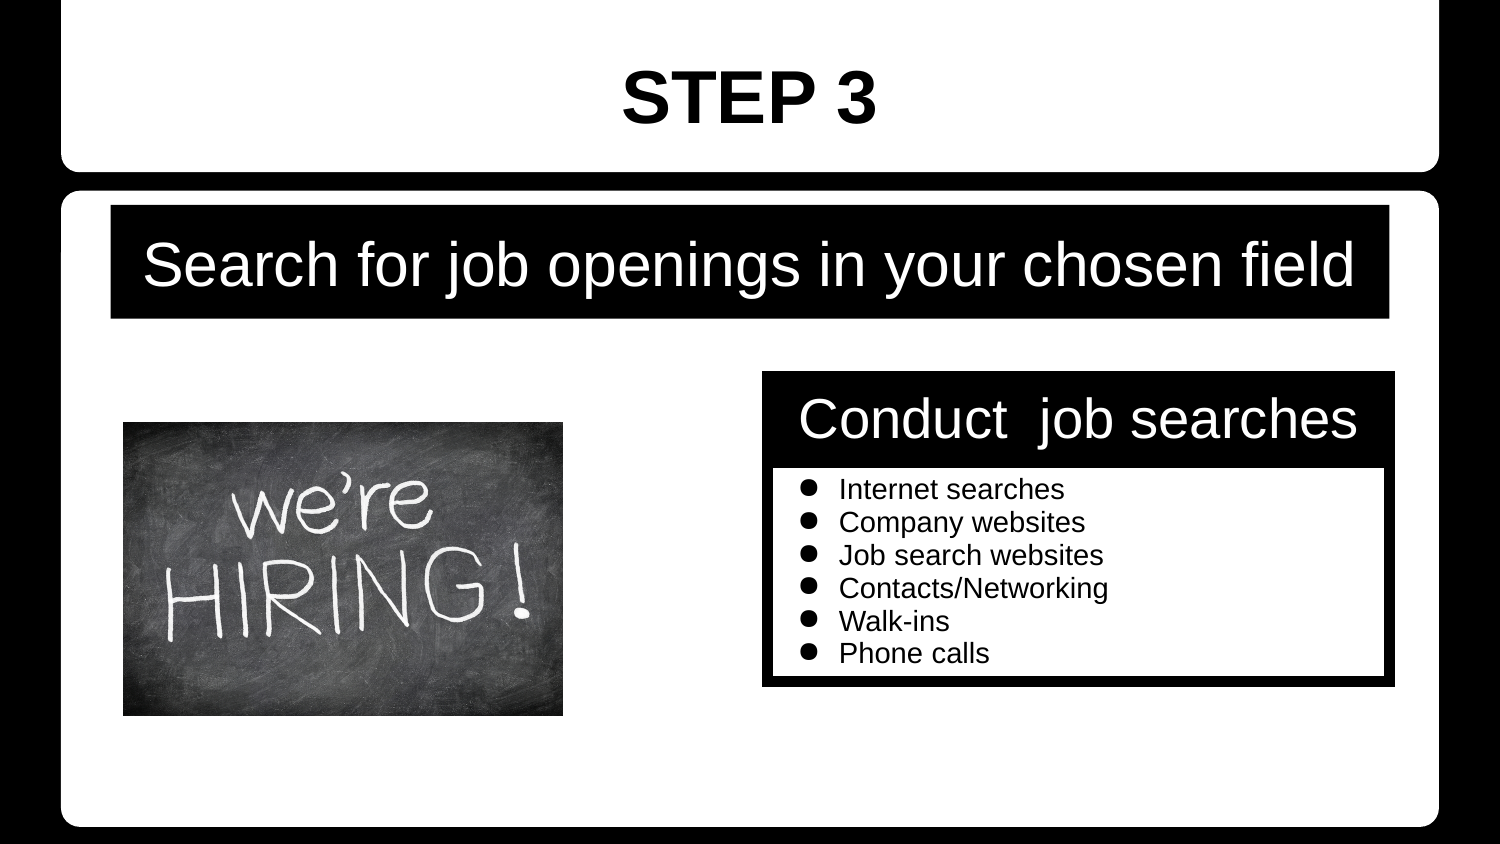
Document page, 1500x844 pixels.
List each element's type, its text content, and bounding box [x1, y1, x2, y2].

table_header Conduct job searches [773, 382, 1384, 457]
table_cell Internet searches Company websites Job search websites Contacts/Networking Walk-ins Phone calls [773, 468, 1384, 676]
title STEP 3 [75, 22, 1425, 164]
picture [122, 422, 564, 716]
list Search for job openings in your chosen field [110, 204, 1390, 319]
